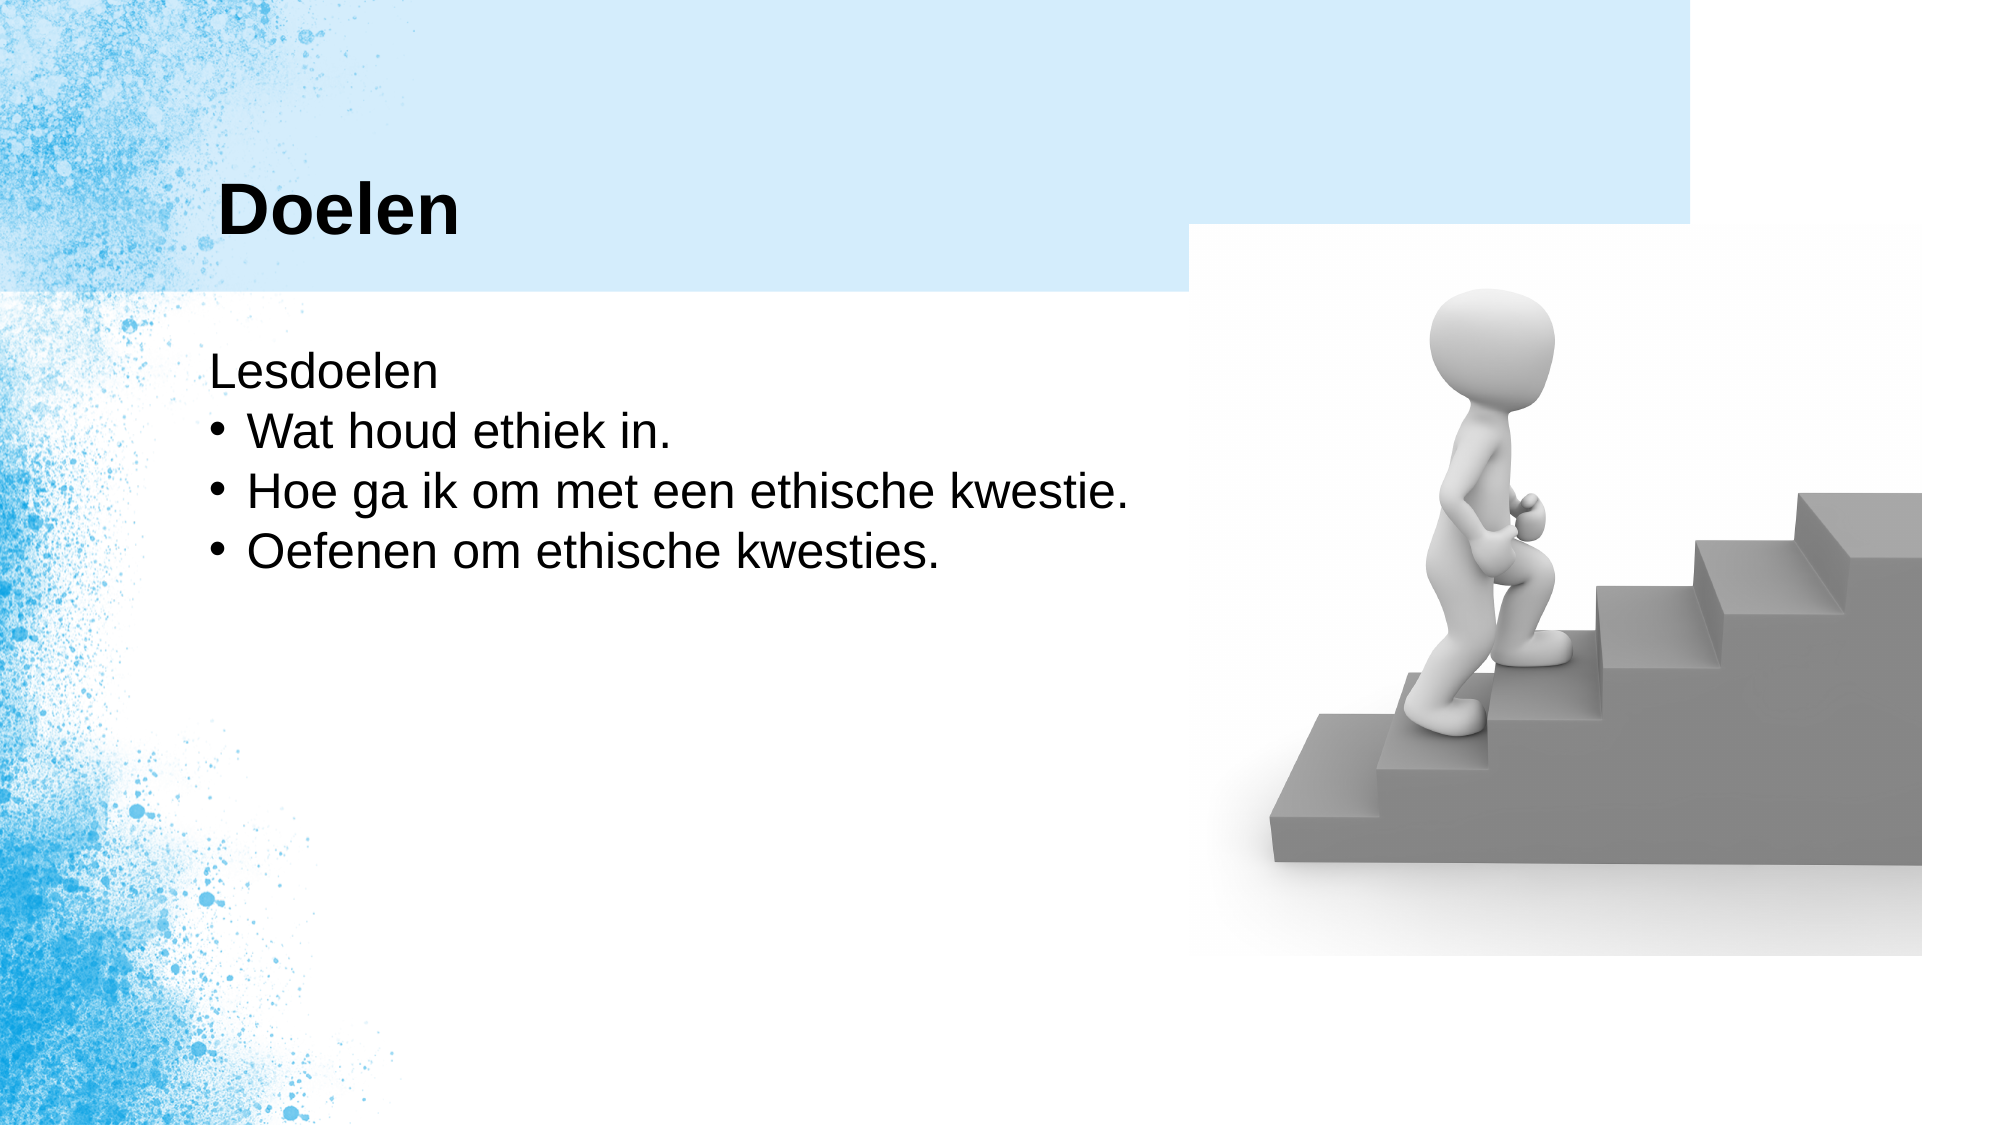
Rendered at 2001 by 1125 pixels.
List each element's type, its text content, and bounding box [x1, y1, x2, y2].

title Doelen [217, 61, 1556, 250]
picture [0, 0, 415, 1125]
picture [1189, 224, 1922, 957]
list Lesdoelen Wat houd ethiek in. Hoe ga ik om met een ethische kwestie. Oefenen om ethische kwesties. [208, 338, 1639, 1063]
